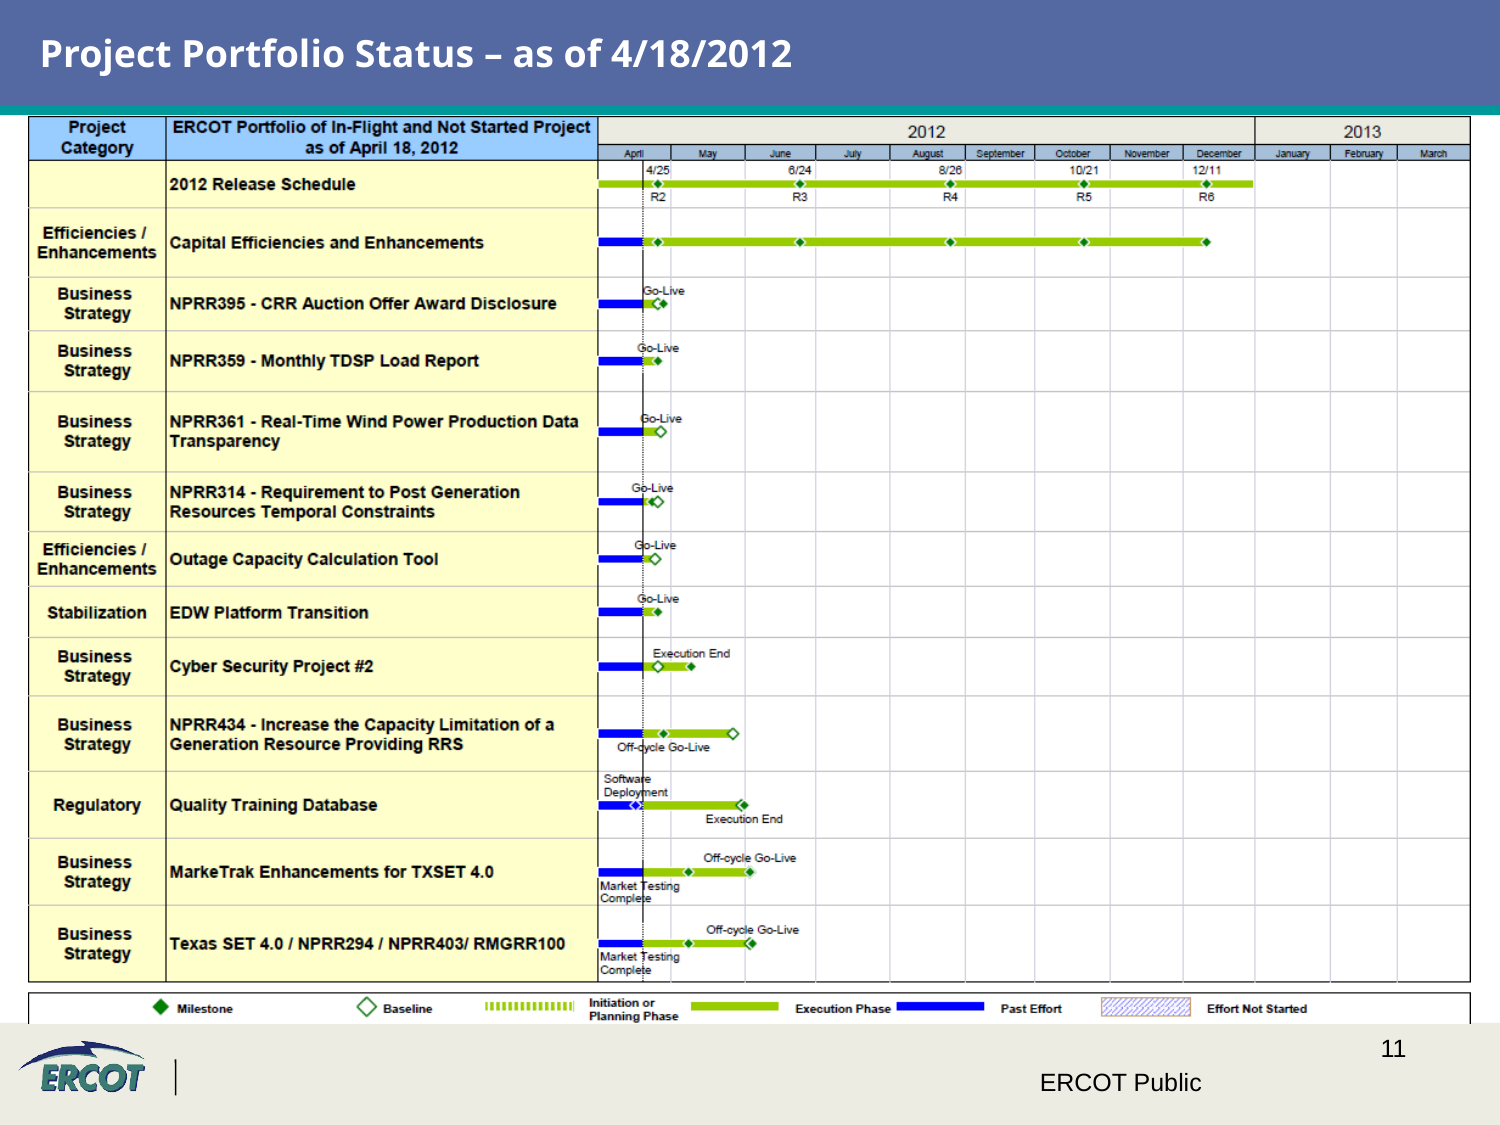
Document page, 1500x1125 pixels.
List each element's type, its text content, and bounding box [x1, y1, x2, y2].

footer ERCOT Public [1025, 1059, 1438, 1125]
picture [10, 1031, 151, 1111]
picture [28, 116, 1471, 1024]
text_box Project Portfolio Status – as of 4/18/2012 [24, 30, 1163, 106]
